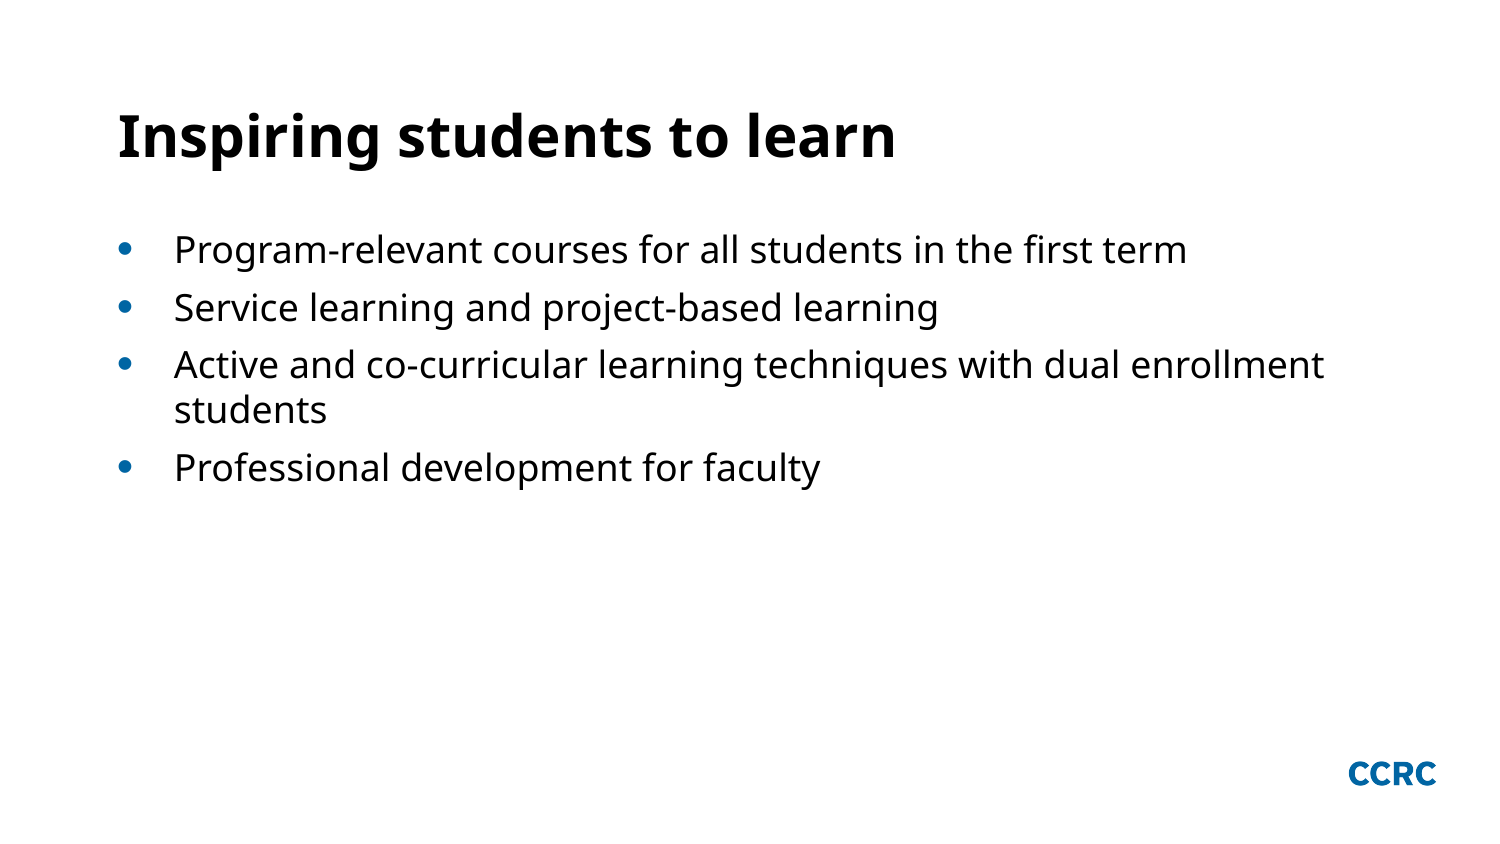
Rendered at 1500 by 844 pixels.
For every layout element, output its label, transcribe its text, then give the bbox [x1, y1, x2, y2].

picture [1347, 761, 1438, 786]
title Inspiring students to learn [107, 93, 1390, 234]
list Program-relevant courses for all students in the first term Service learning and project-based learning Active and co-curricular learning techniques with dual enrollment students Professional development for faculty [105, 220, 1388, 751]
